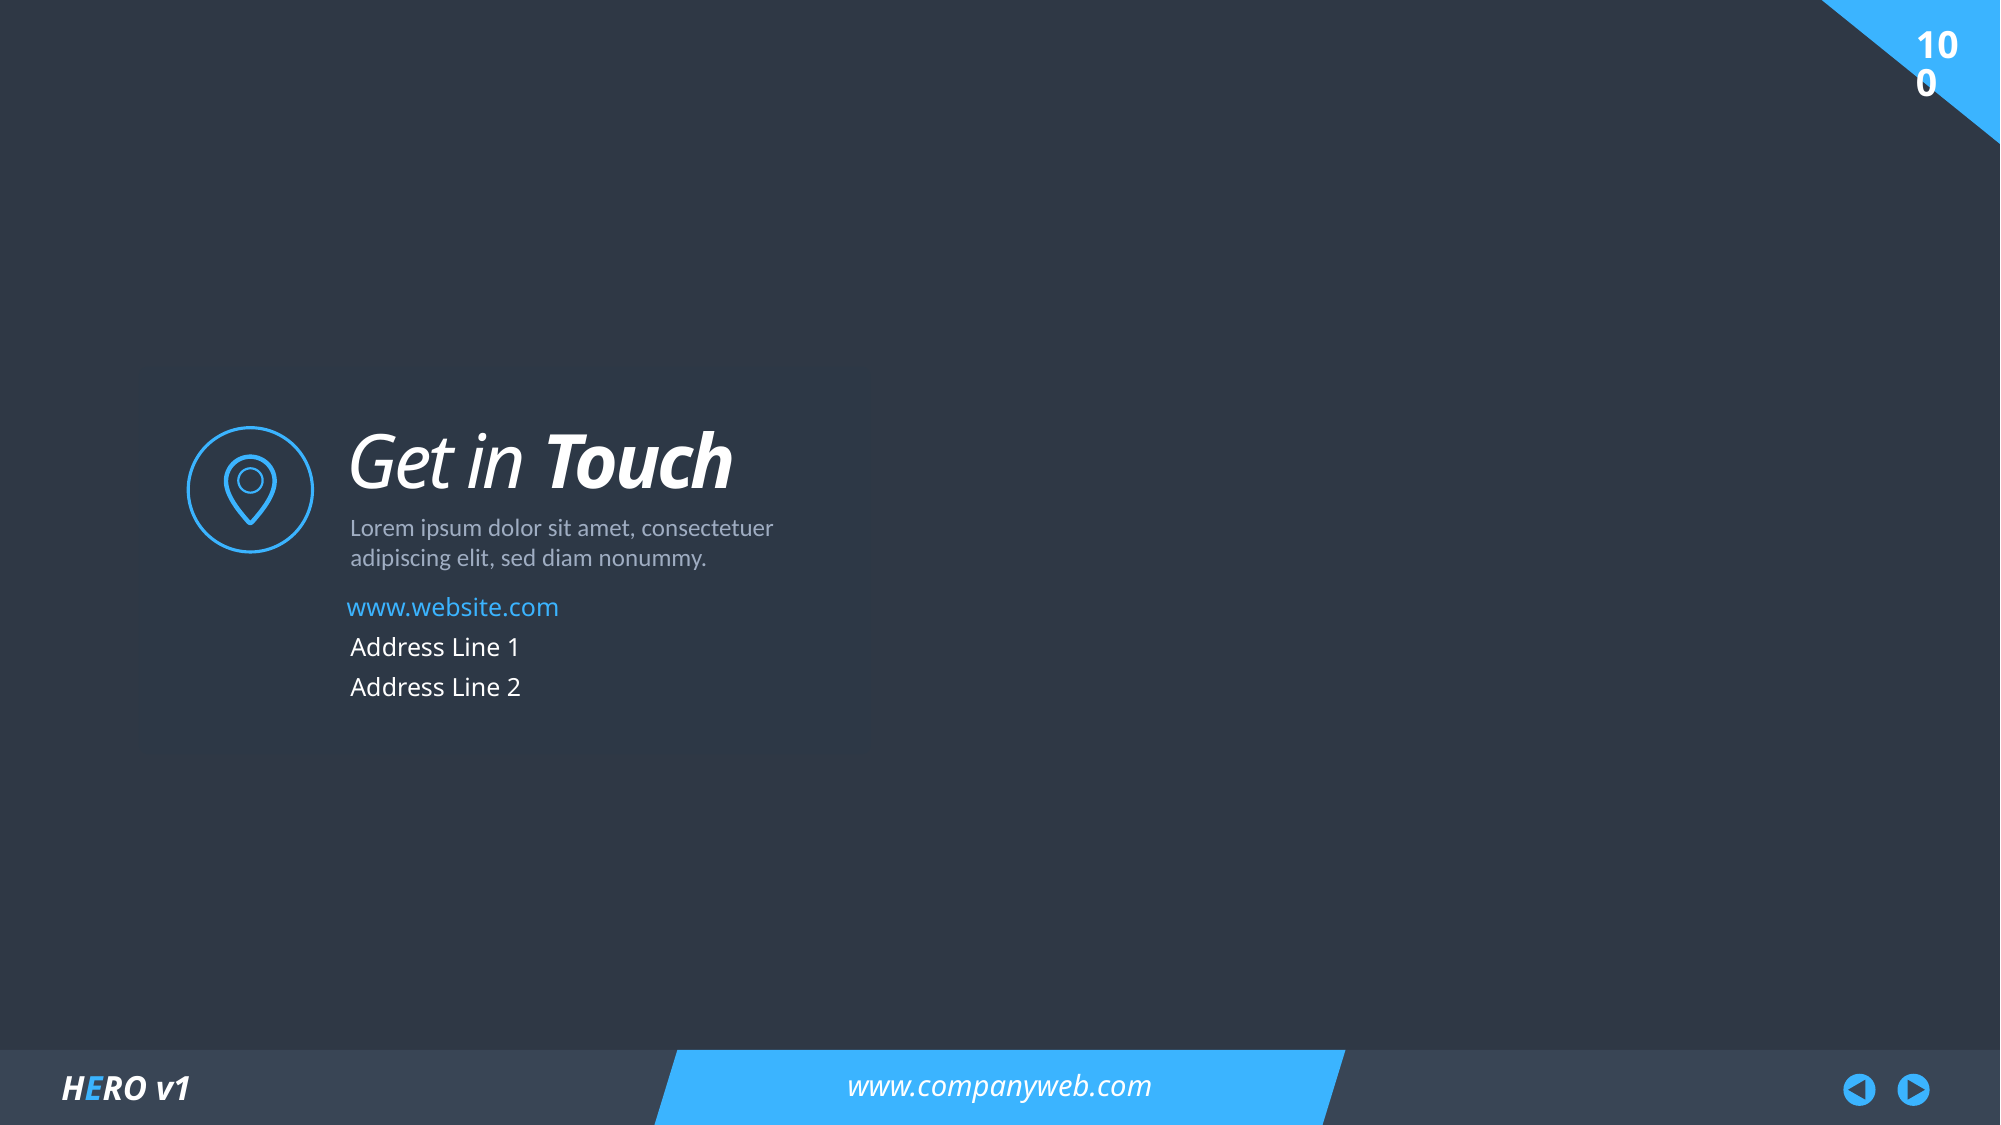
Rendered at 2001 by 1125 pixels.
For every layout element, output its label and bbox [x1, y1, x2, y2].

picture [0, 211, 2000, 912]
